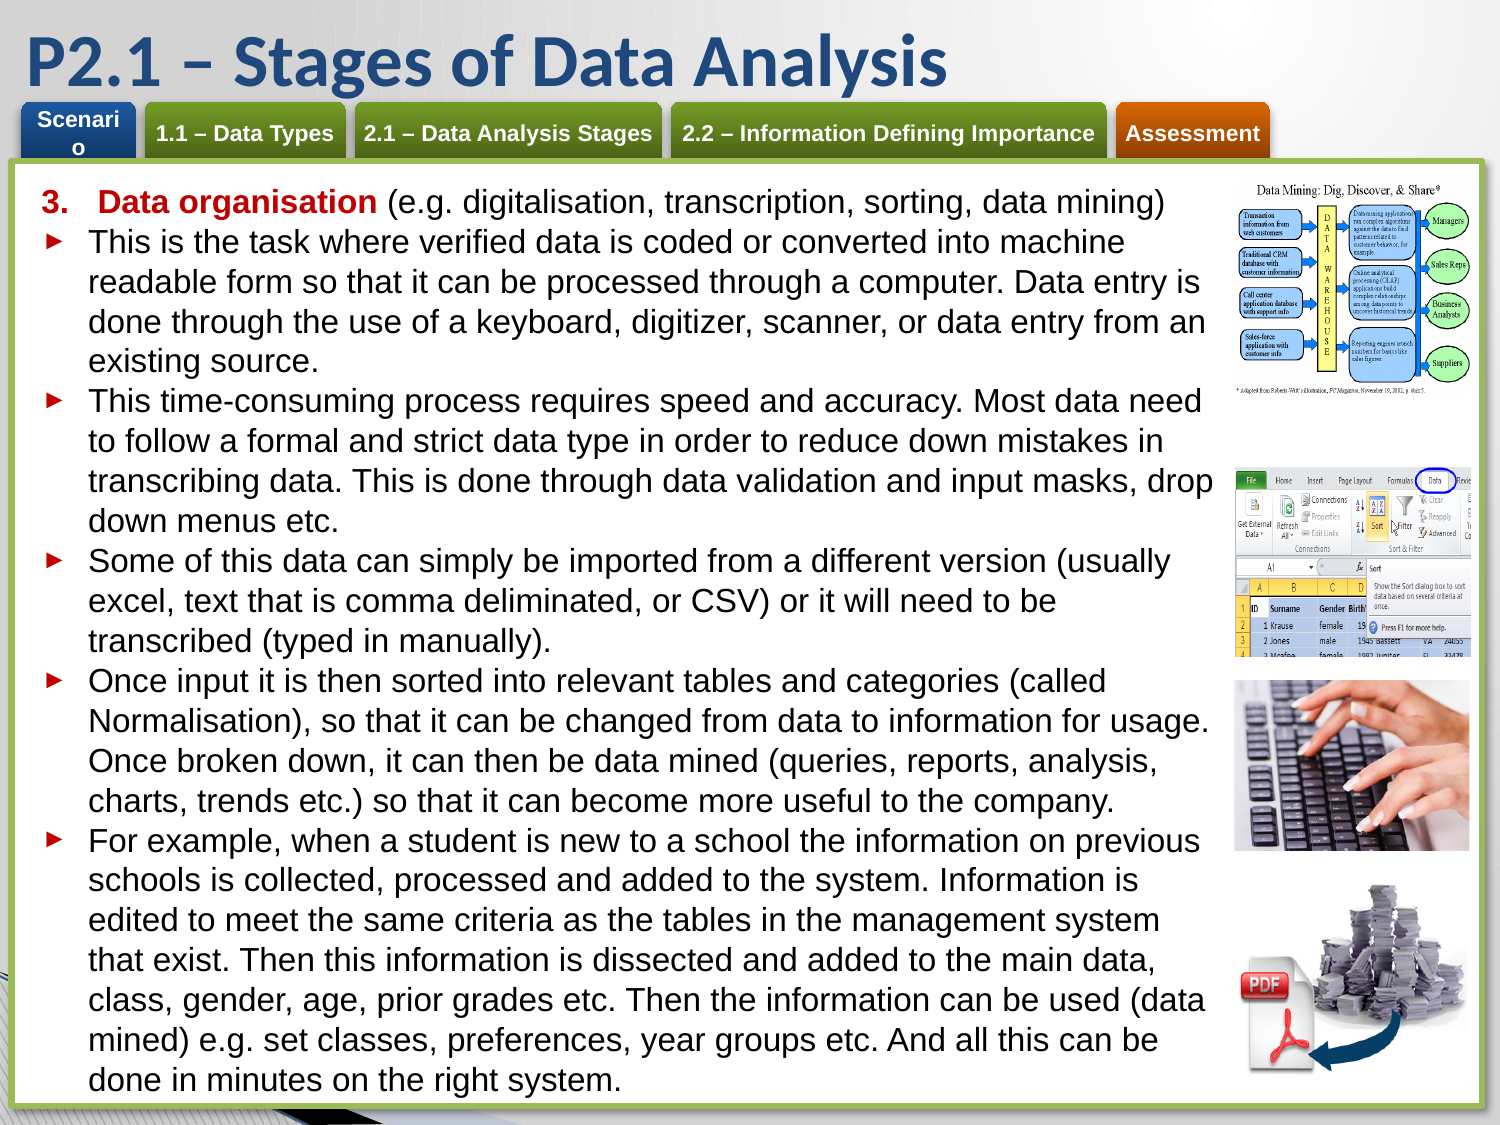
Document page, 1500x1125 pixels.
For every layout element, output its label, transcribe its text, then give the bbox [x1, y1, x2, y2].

picture [1233, 467, 1471, 658]
picture [1233, 881, 1470, 1083]
title P2.1 – Stages of Data Analysis [11, 11, 1465, 102]
picture [1233, 177, 1471, 398]
picture [1233, 680, 1470, 851]
picture [281, 1114, 303, 1125]
text_box Data organisation (e.g. digitalisation, transcription, sorting, data mining) This is the task where verified data is coded or converted into machine readable form so that it can be processed through a computer. Data entry is done through the use of a keyboard, digitizer, scanner, or data entry from an existing source. This time-consuming process requires speed and accuracy. Most data need to follow a formal and strict data type in order to reduce down mistakes in transcribing data. This is done through data validation and input masks, drop down menus etc. Some of this data can simply be imported from a different version (usually excel, text that is comma deliminated, or CSV) or it will need to be transcribed (typed in manually). Once input it is then sorted into relevant tables and categories (called Normalisation), so that it can be changed from data to information for usage. Once broken down, it can then be data mined (queries, reports, analysis, charts, trends etc.) so that it can become more useful to the company. For example, when a student is new to a school the information on previous schools is collected, processed and added to the system. Information is edited to meet the same criteria as the tables in the management system that exist. Then this information is dissected and added to the main data, class, gender, age, prior grades etc. Then the information can be used (data mined) e.g. set classes, preferences, year groups etc. And all this can be done in minutes on the right system. [26, 172, 1235, 1106]
